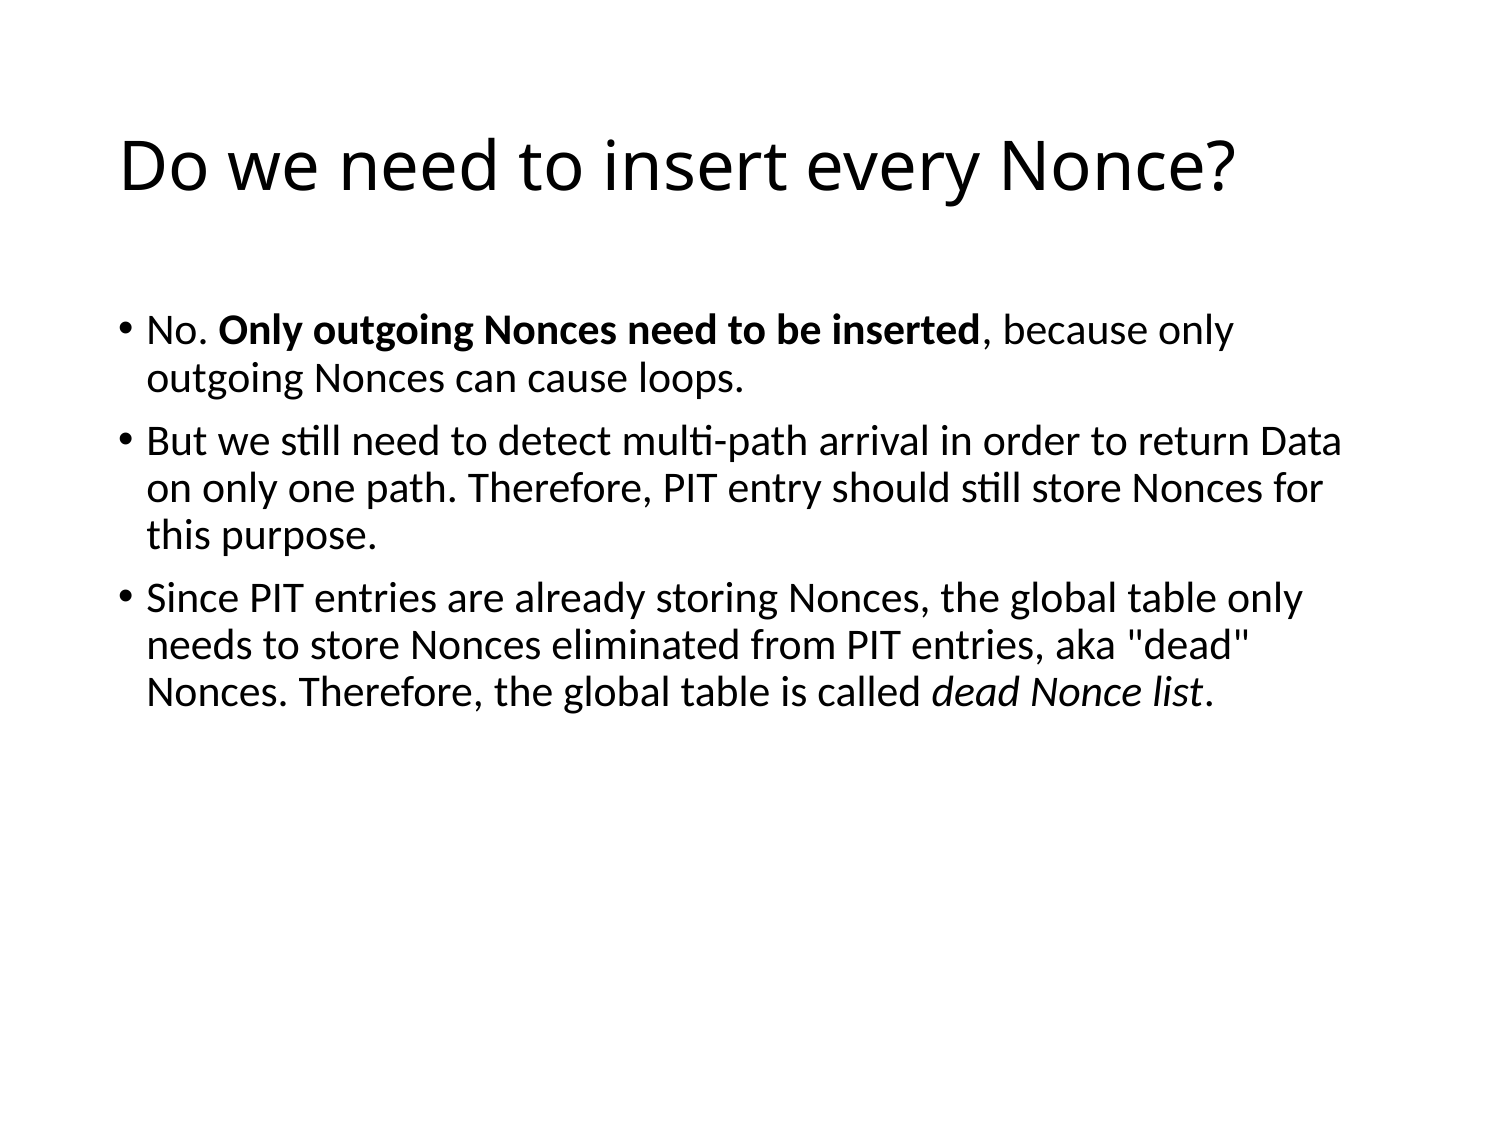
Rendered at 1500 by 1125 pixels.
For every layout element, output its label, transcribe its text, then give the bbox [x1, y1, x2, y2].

title Do we need to insert every Nonce? [103, 59, 1397, 278]
list No. Only outgoing Nonces need to be inserted, because only outgoing Nonces can cause loops. But we still need to detect multi-path arrival in order to return Data on only one path. Therefore, PIT entry should still store Nonces for this purpose. Since PIT entries are already storing Nonces, the global table only needs to store Nonces eliminated from PIT entries, aka "dead" Nonces. Therefore, the global table is called dead Nonce list. [103, 299, 1397, 1014]
